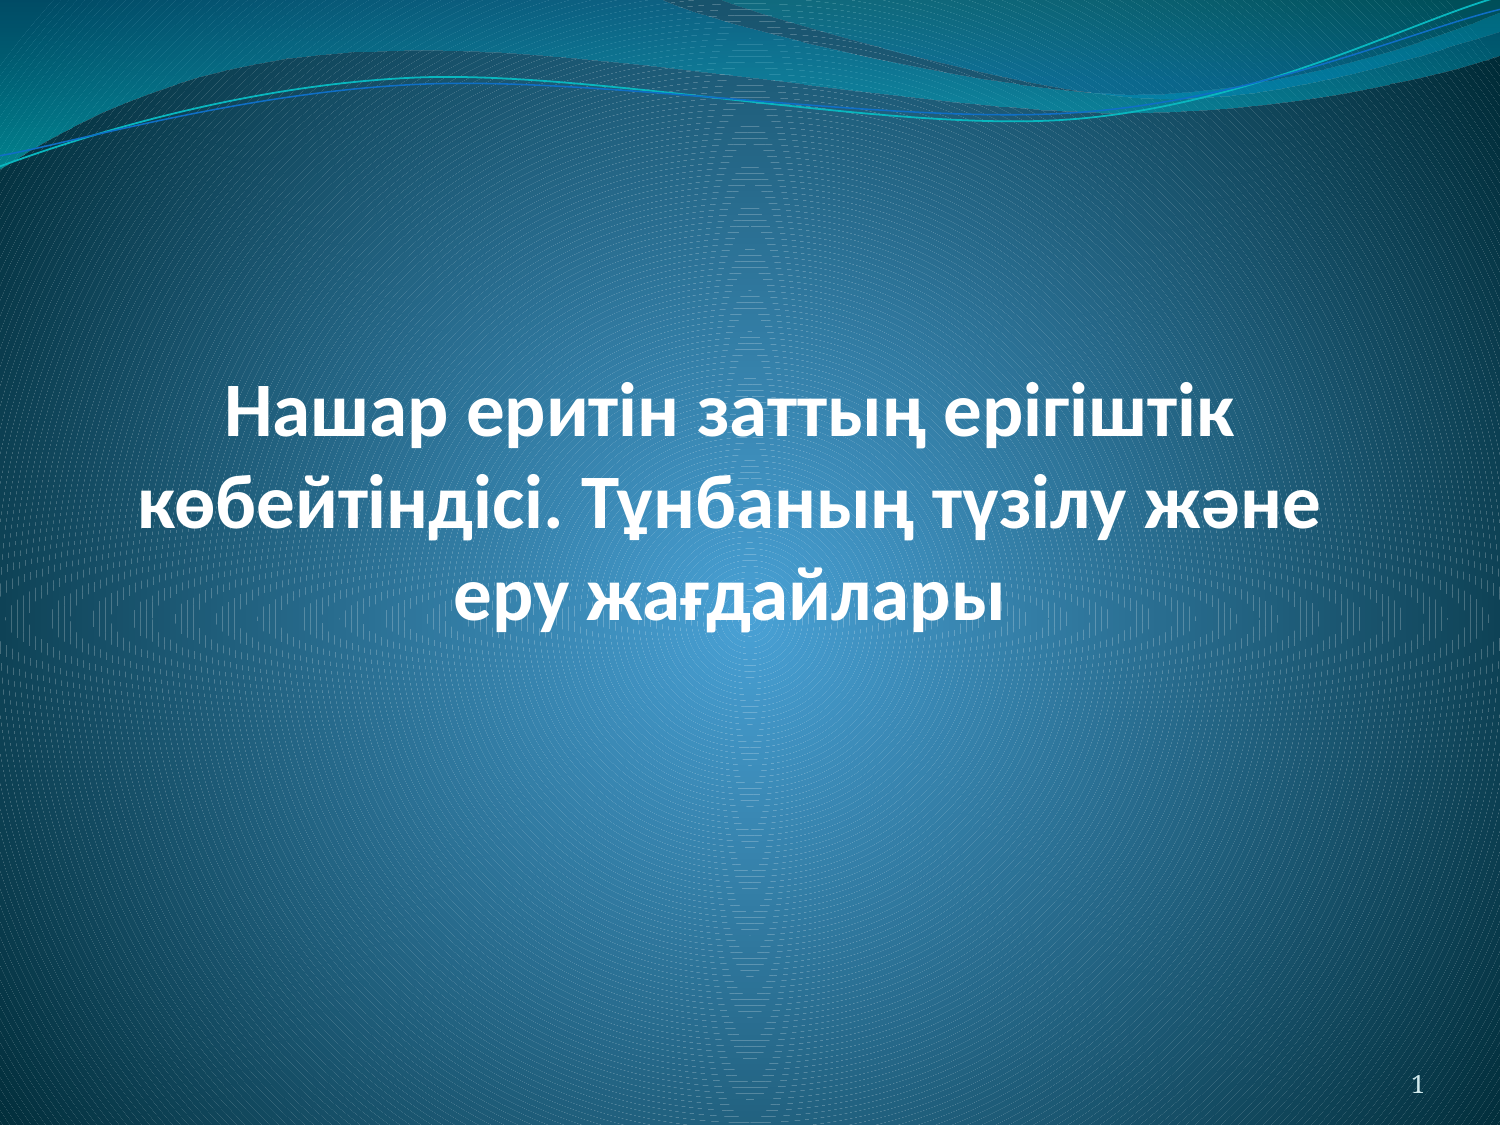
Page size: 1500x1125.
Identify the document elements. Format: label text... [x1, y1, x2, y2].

title Нашар еритін заттың ерігіштік көбейтіндісі. Тұнбаның түзілу және еру жағдайлары [87, 358, 1376, 637]
slide_number 1 [1299, 1042, 1425, 1103]
